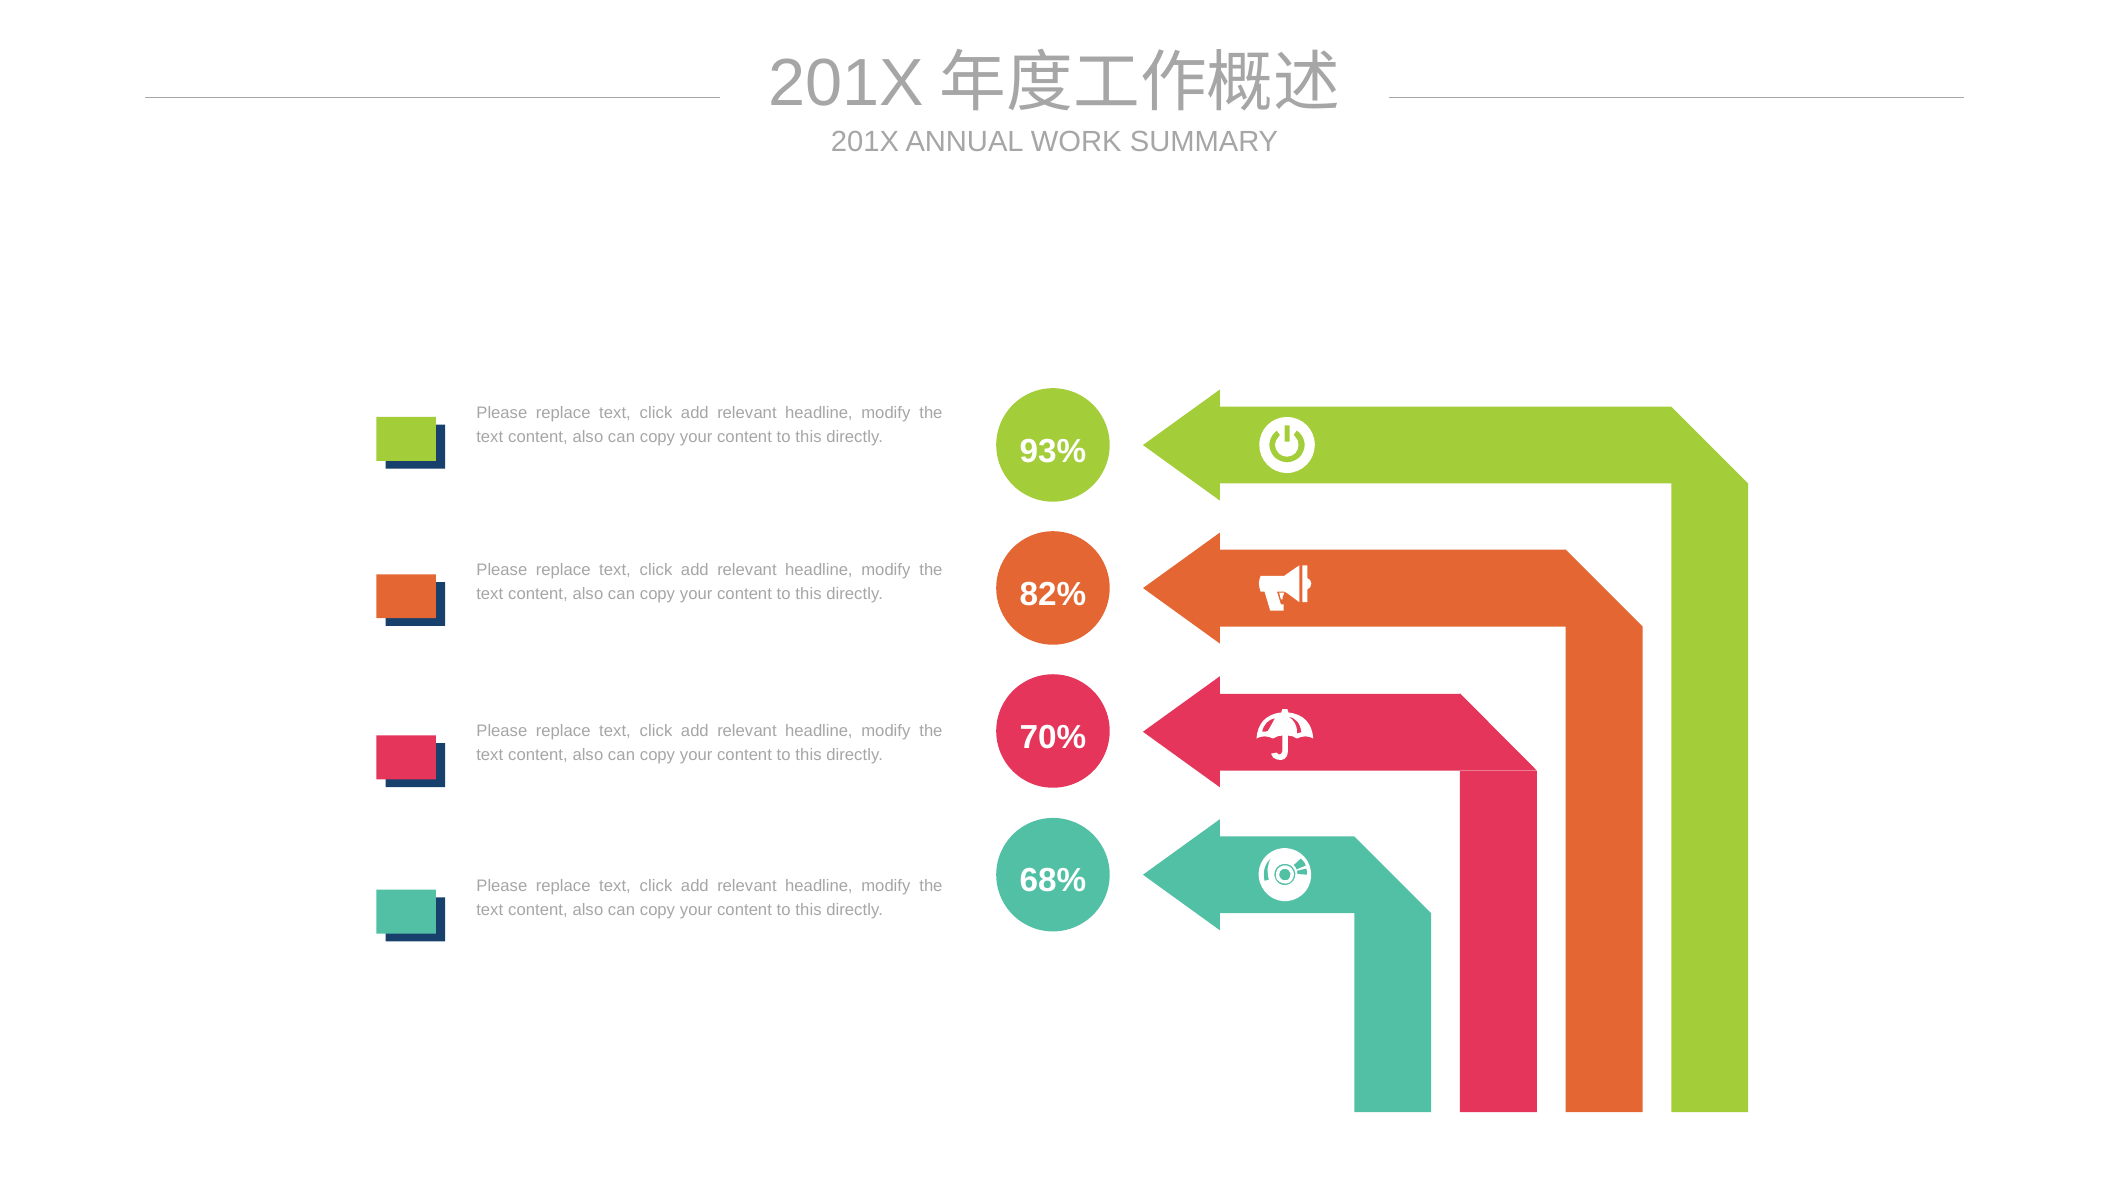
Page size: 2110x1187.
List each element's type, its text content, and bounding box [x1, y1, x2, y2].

text_box 201X年度工作概述 [730, 38, 1379, 96]
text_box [996, 674, 1110, 788]
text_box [376, 574, 446, 626]
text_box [376, 416, 446, 469]
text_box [376, 889, 446, 942]
text_box Please replace text, click add relevant headline, modify the text content, also can copy your content to this directly. [461, 708, 959, 772]
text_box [1142, 819, 1432, 1112]
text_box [996, 531, 1110, 645]
text_box Please replace text, click add relevant headline, modify the text content, also can copy your content to this directly. [461, 390, 959, 453]
text_box Please replace text, click add relevant headline, modify the text content, also can copy your content to this directly. [461, 863, 959, 926]
text_box 201X ANNUAL WORK SUMMARY [824, 122, 1285, 158]
text_box 201X年度工作概述 [730, 98, 1379, 119]
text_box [1142, 389, 1749, 1112]
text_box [996, 817, 1110, 932]
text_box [996, 388, 1110, 502]
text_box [376, 735, 446, 788]
text_box Please replace text, click add relevant headline, modify the text content, also can copy your content to this directly. [461, 547, 959, 611]
